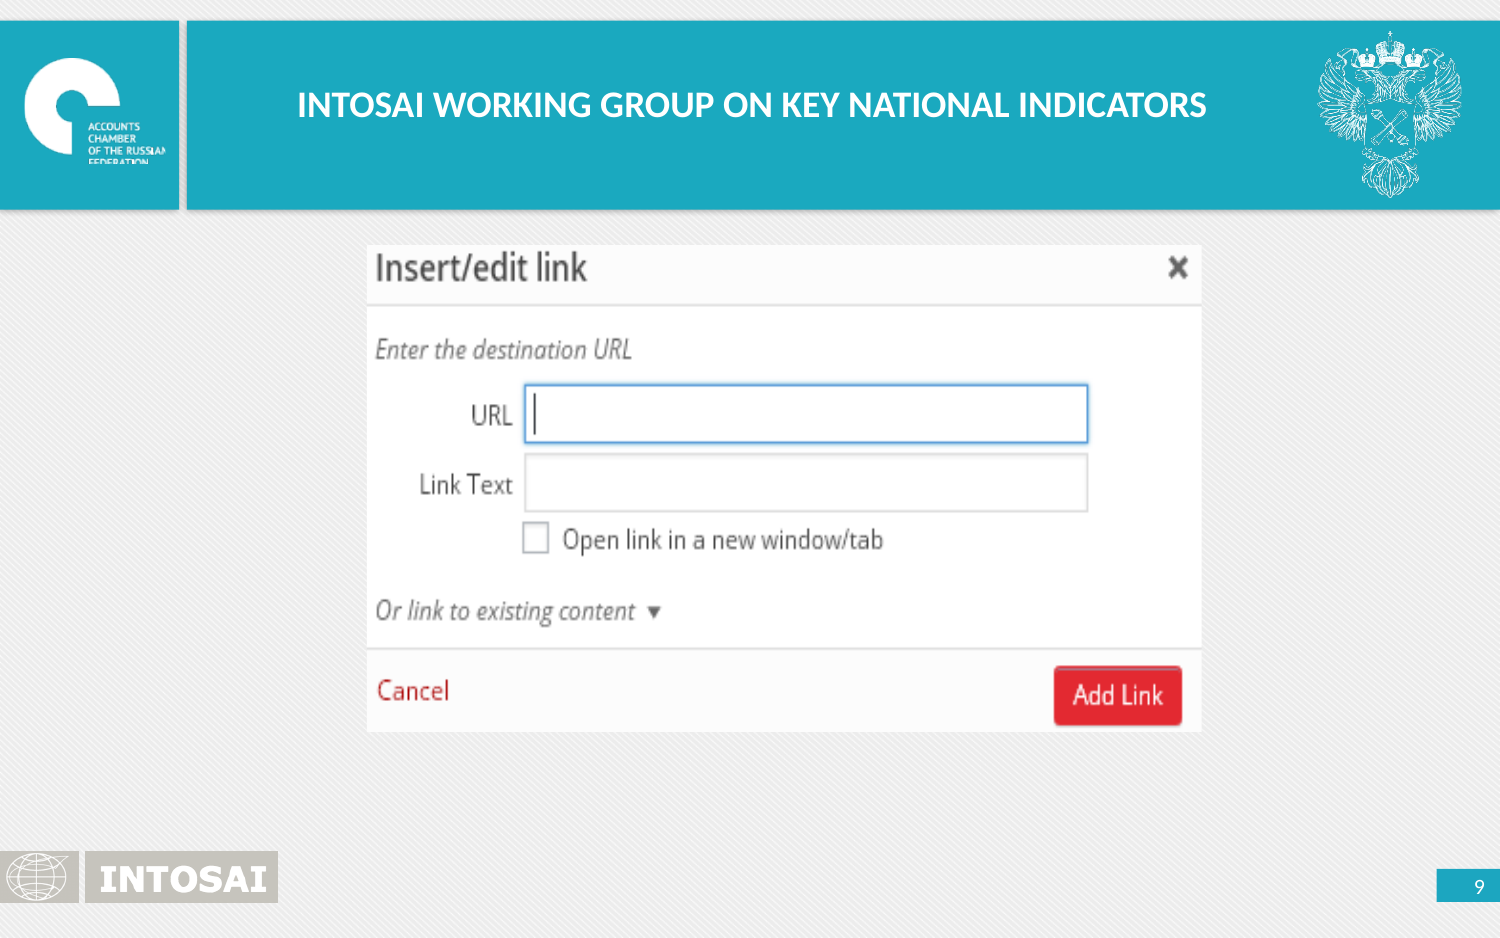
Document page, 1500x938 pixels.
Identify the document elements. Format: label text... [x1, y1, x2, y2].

text_box INTOSAI WORKING GROUP ON KEY NATIONAL INDICATORS [282, 72, 1265, 133]
picture [0, 0, 1500, 938]
